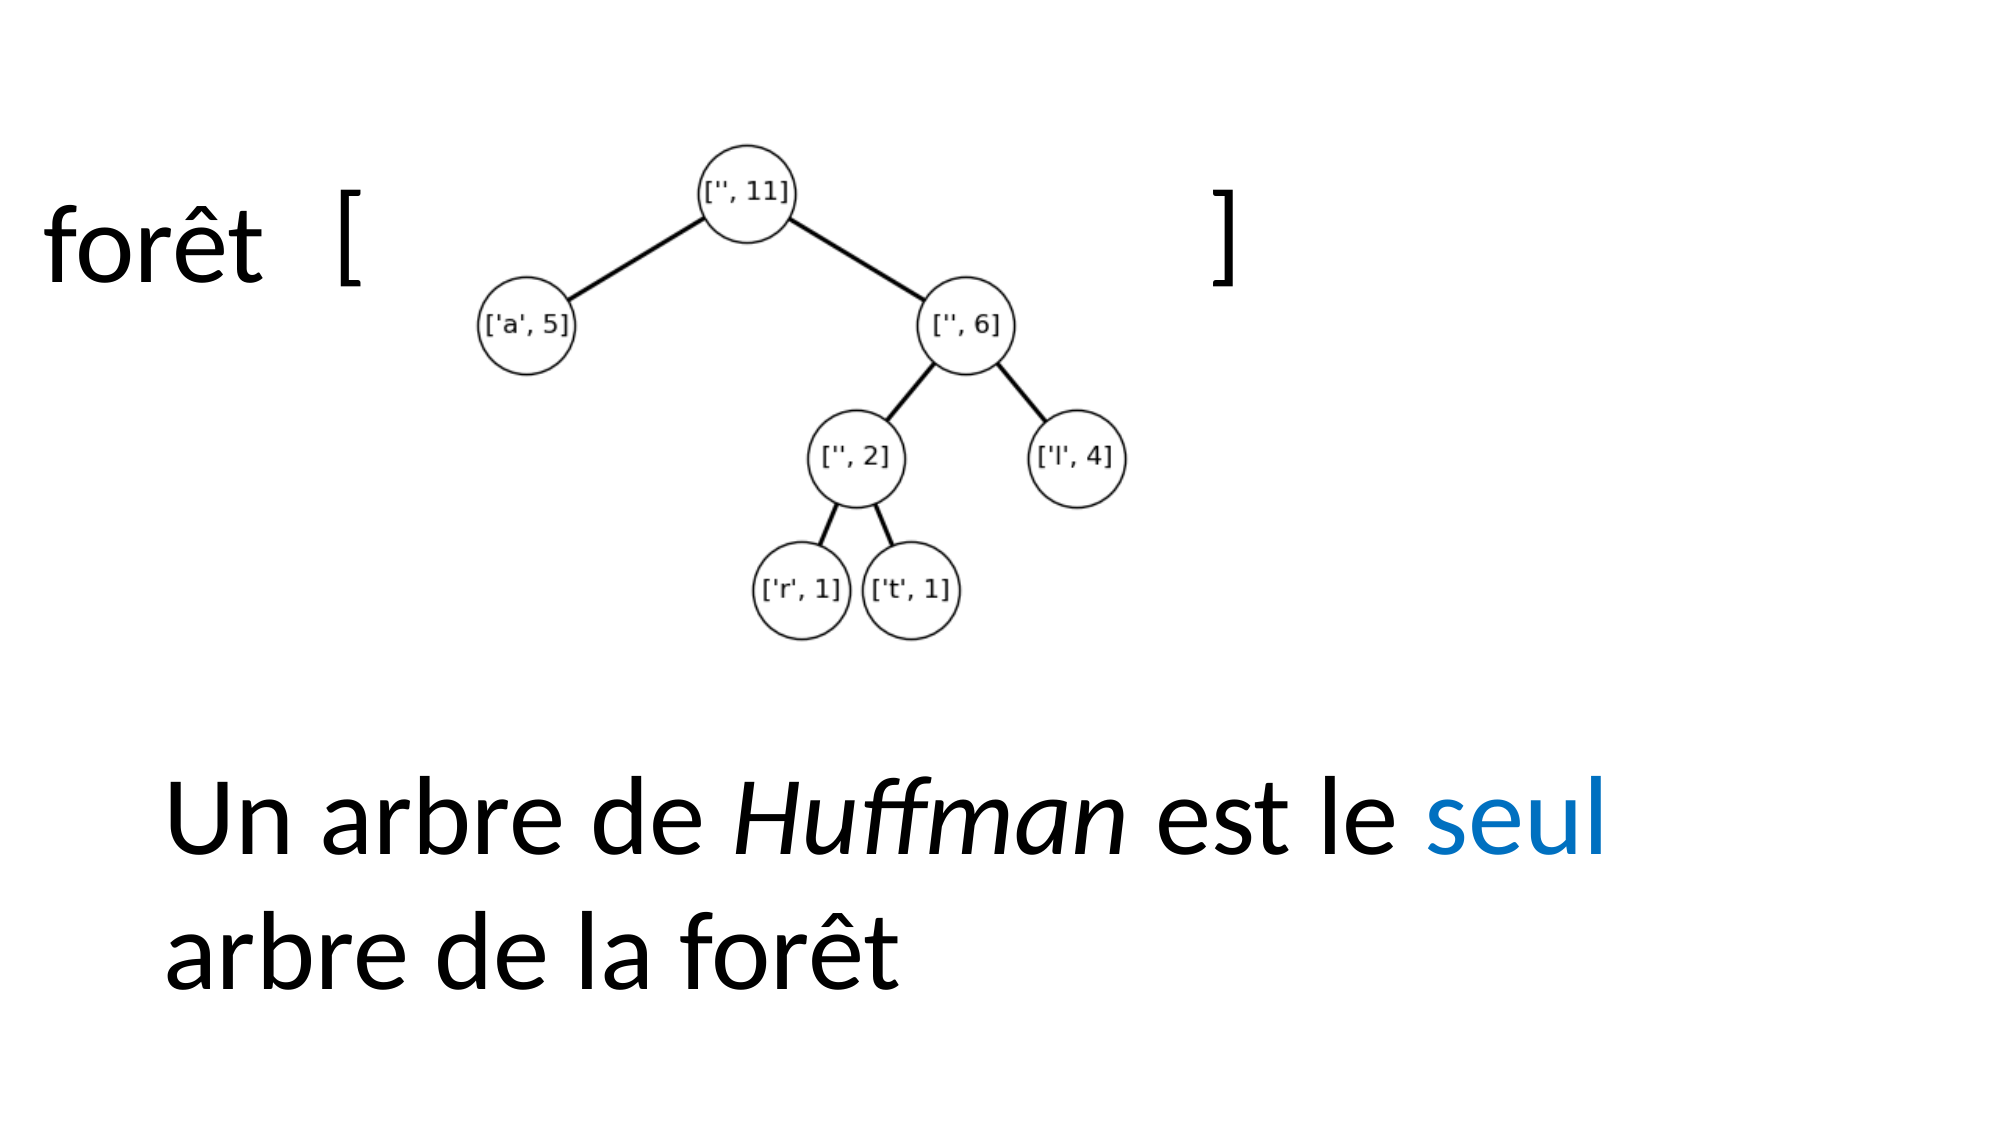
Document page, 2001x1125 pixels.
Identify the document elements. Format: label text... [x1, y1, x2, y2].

text_box [ ] [1147, 151, 1683, 302]
text_box Un arbre de Huffman est le seul arbre de la forêt [148, 734, 1882, 1020]
text_box forêt [28, 162, 332, 313]
picture [437, 128, 1147, 656]
text_box [ ] [317, 151, 437, 302]
